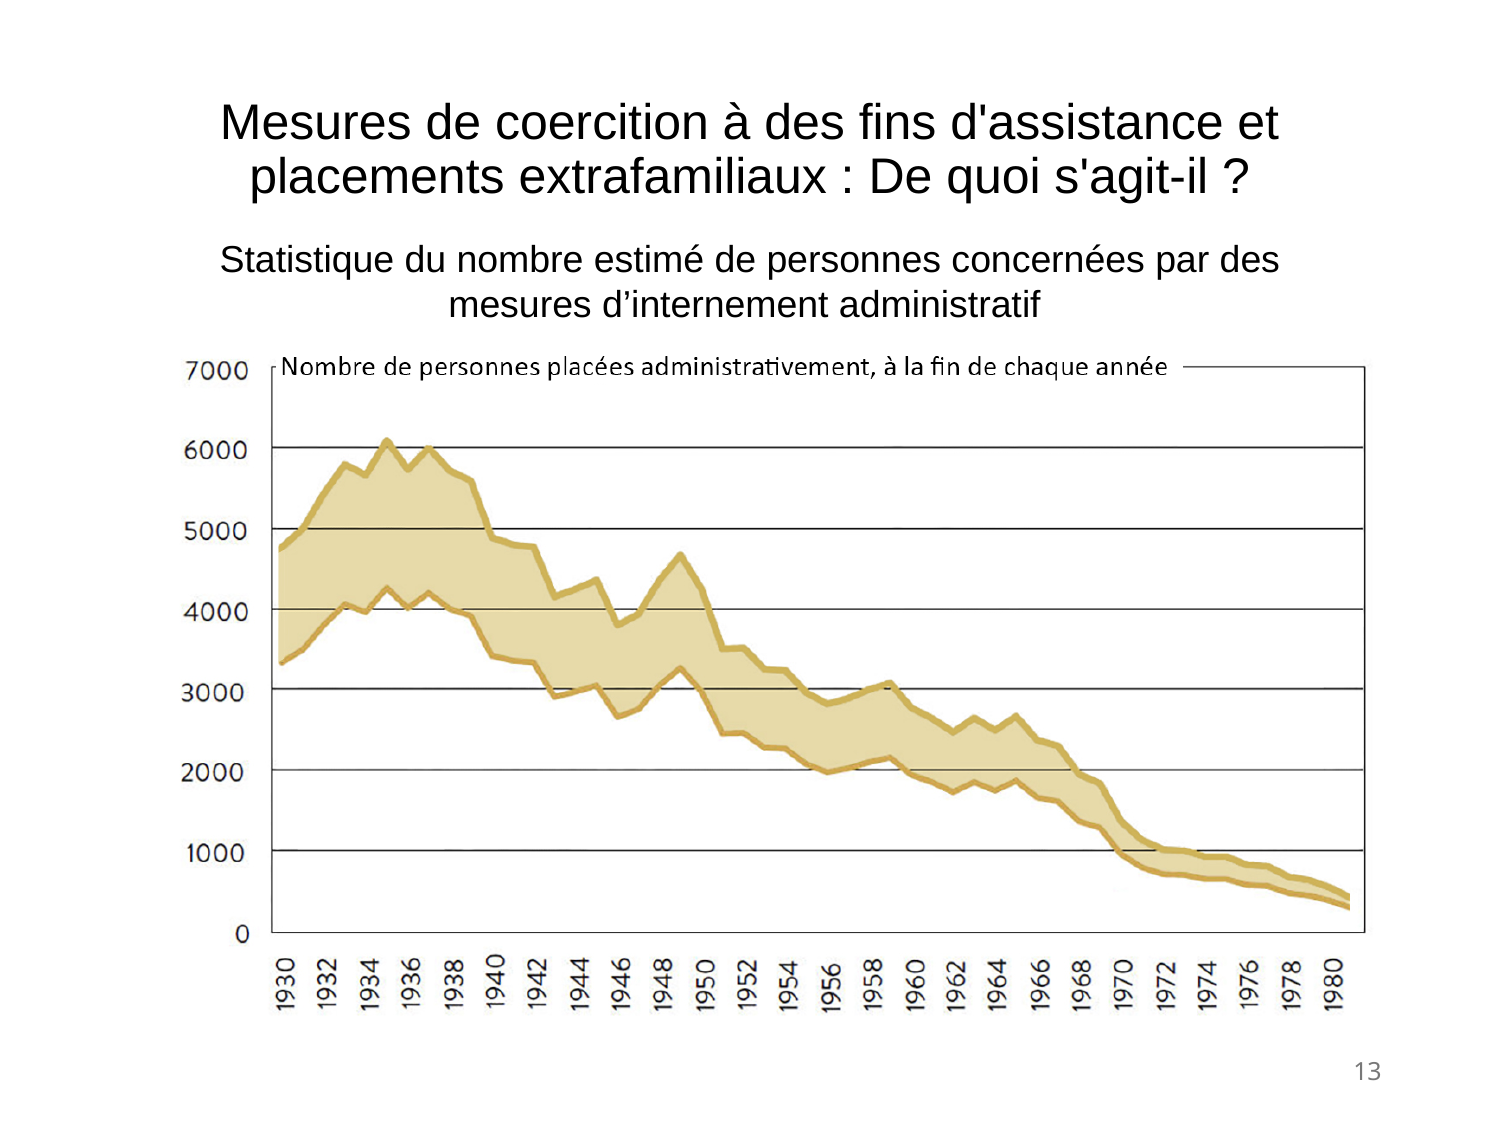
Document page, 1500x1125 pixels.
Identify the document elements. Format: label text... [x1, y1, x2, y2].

title Mesures de coercition à des fins d'assistance et placements extrafamiliaux : De quoi s'agit-il ? [103, 59, 1397, 240]
picture [150, 329, 1377, 1044]
slide_number 13 [1059, 1042, 1397, 1103]
text_box Statistique du nombre estimé de personnes concernées par des mesures d’internement administratif [151, 240, 1349, 329]
